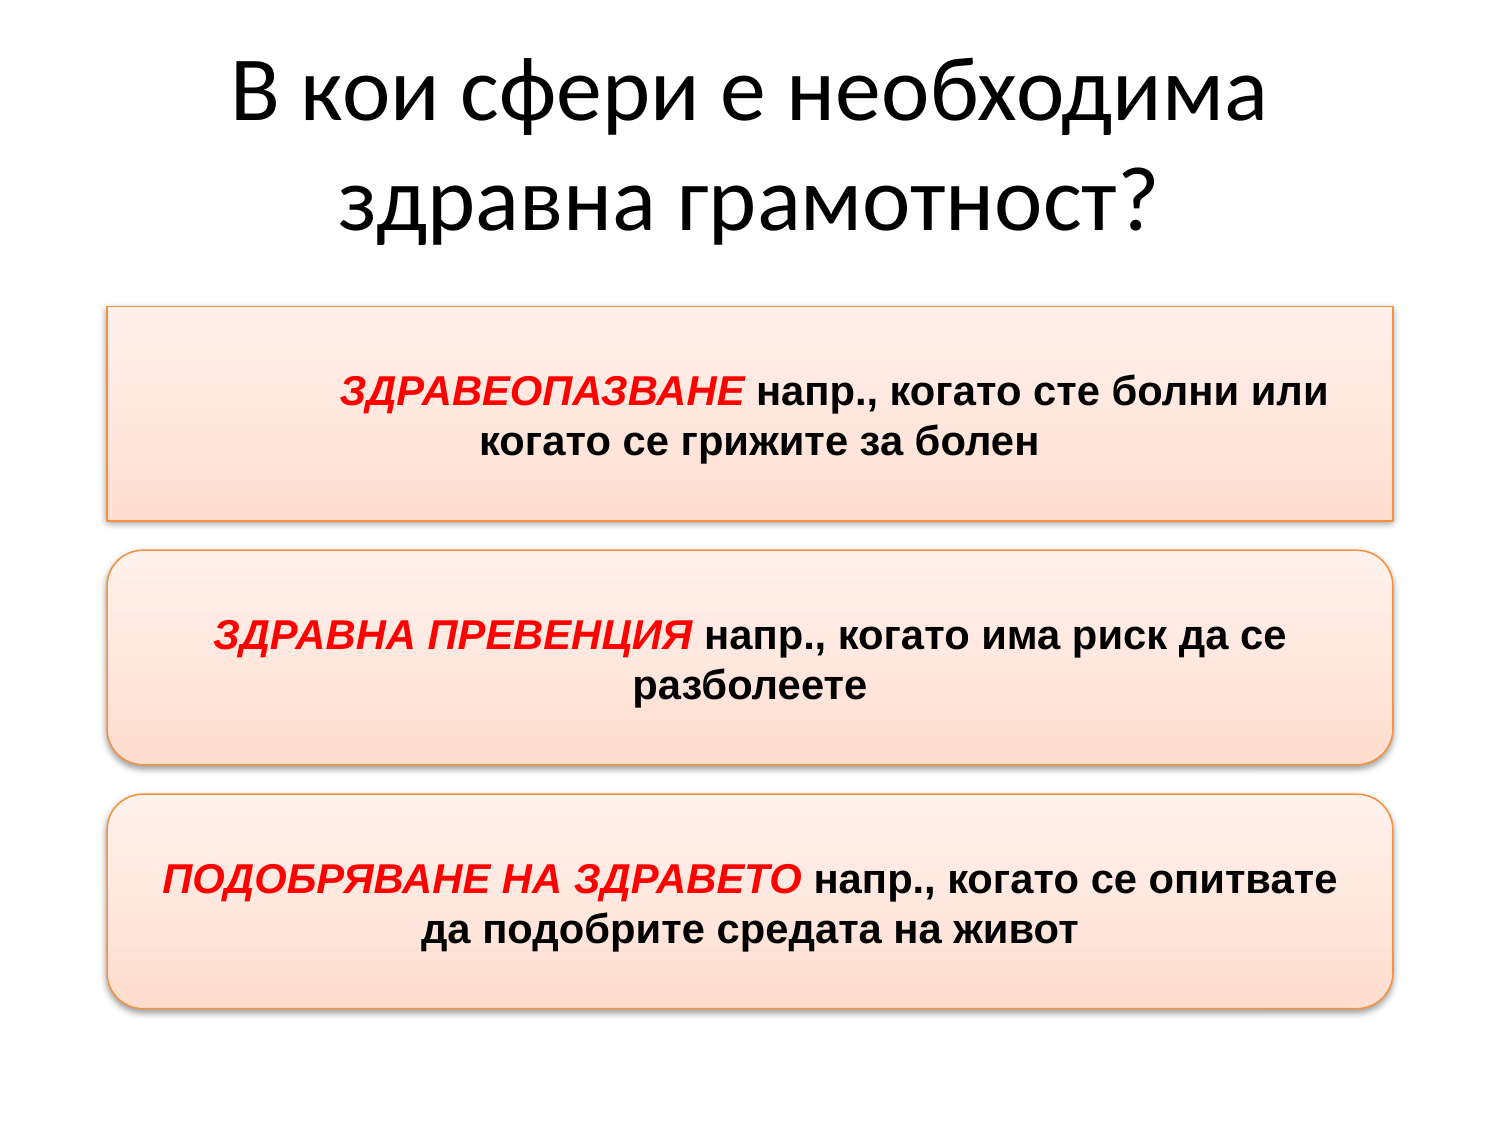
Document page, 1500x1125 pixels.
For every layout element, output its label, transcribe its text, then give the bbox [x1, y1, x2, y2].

text_box ПОДОБРЯВАНЕ НА ЗДРАВЕТО напр., когато се опитвате да подобрите средата на живот [106, 793, 1394, 1010]
list ЗДРАВЕОПАЗВАНЕ напр., когато сте болни или когато се грижите за болен [106, 306, 1394, 522]
title В кои сфери е необходима здравна грамотност? [75, 45, 1425, 233]
text_box ЗДРАВНА ПРЕВЕНЦИЯ напр., когато има риск да се разболеете [106, 549, 1394, 766]
